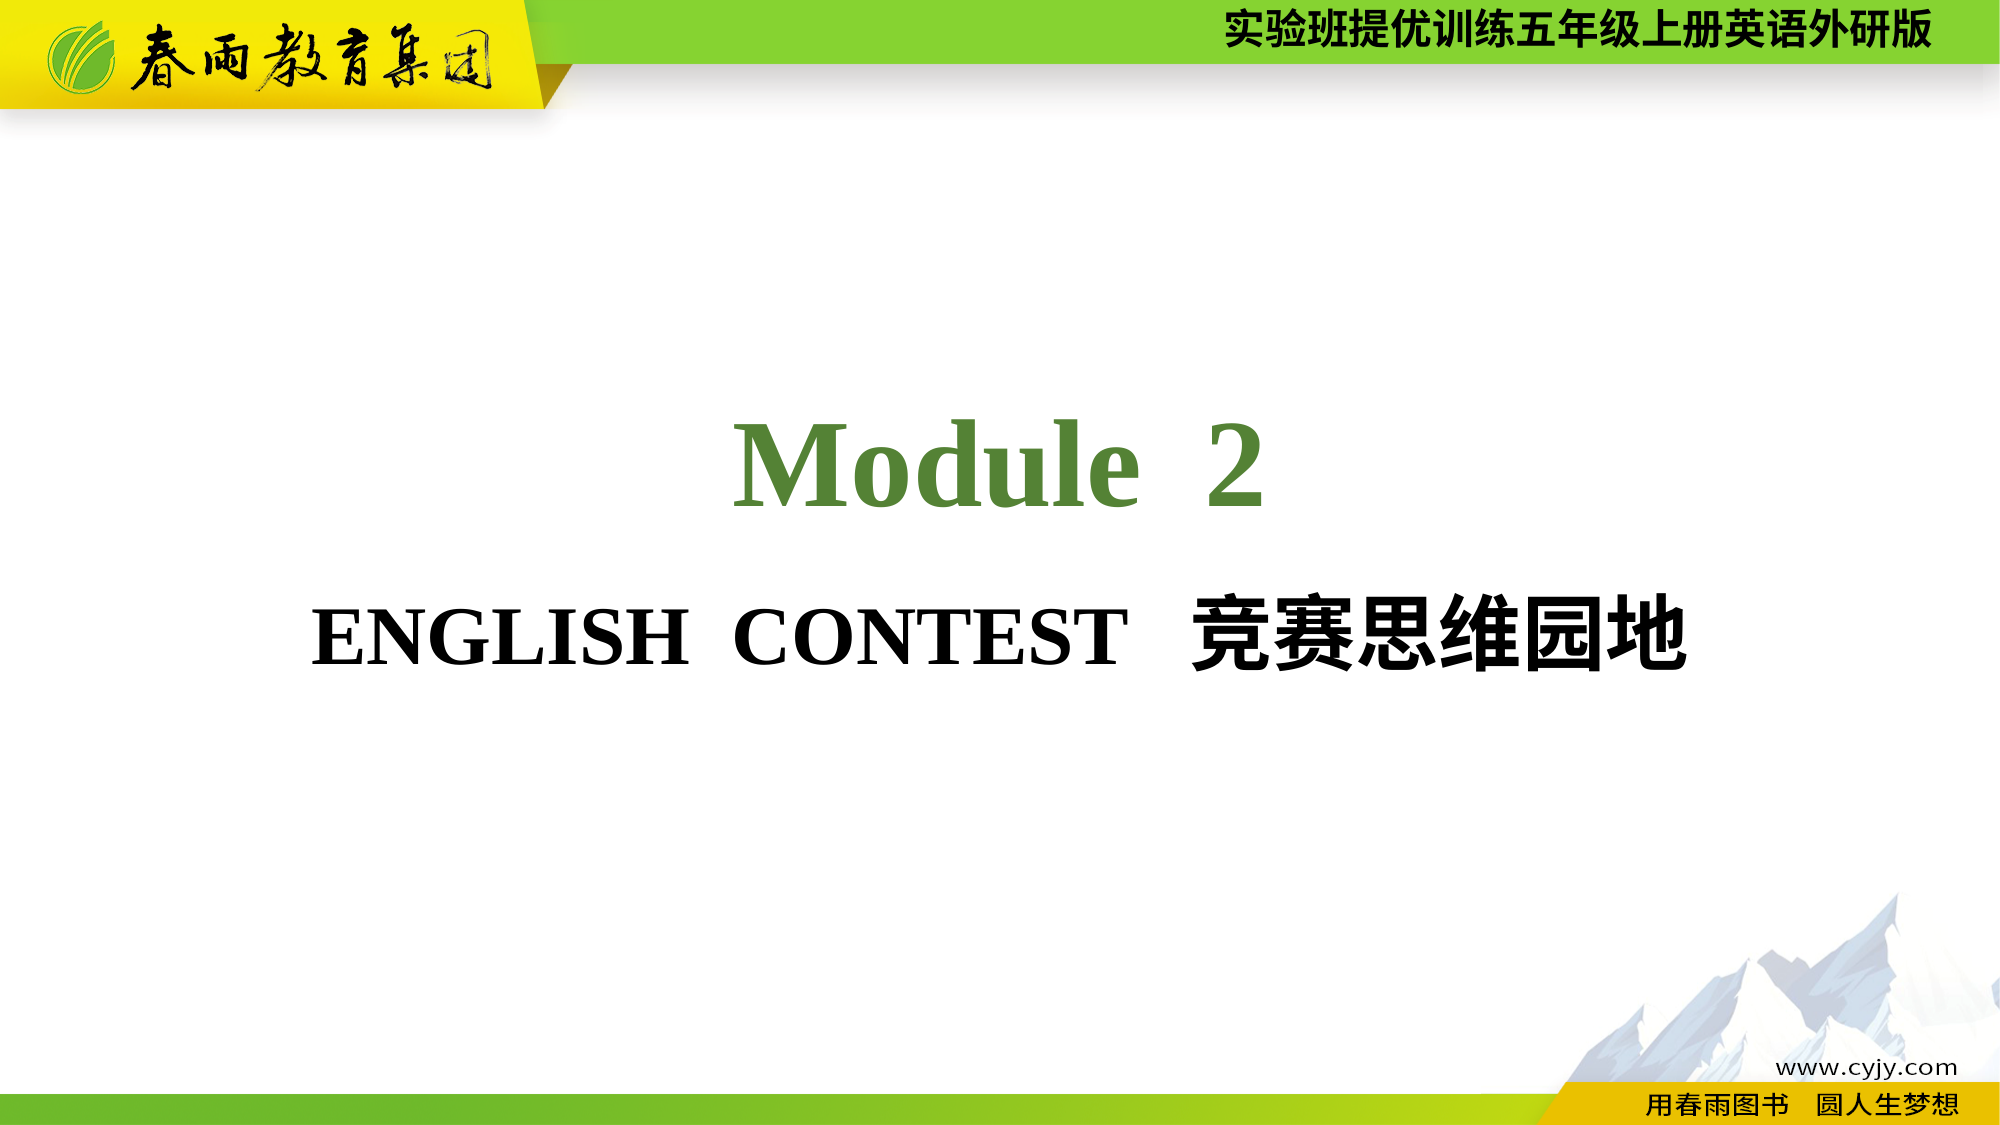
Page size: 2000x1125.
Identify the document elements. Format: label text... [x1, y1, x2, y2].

text_box Module 2 ENGLISH CONTEST 竞赛思维园地 [0, 298, 2000, 689]
picture [0, 689, 2000, 1125]
picture [0, 0, 2000, 298]
